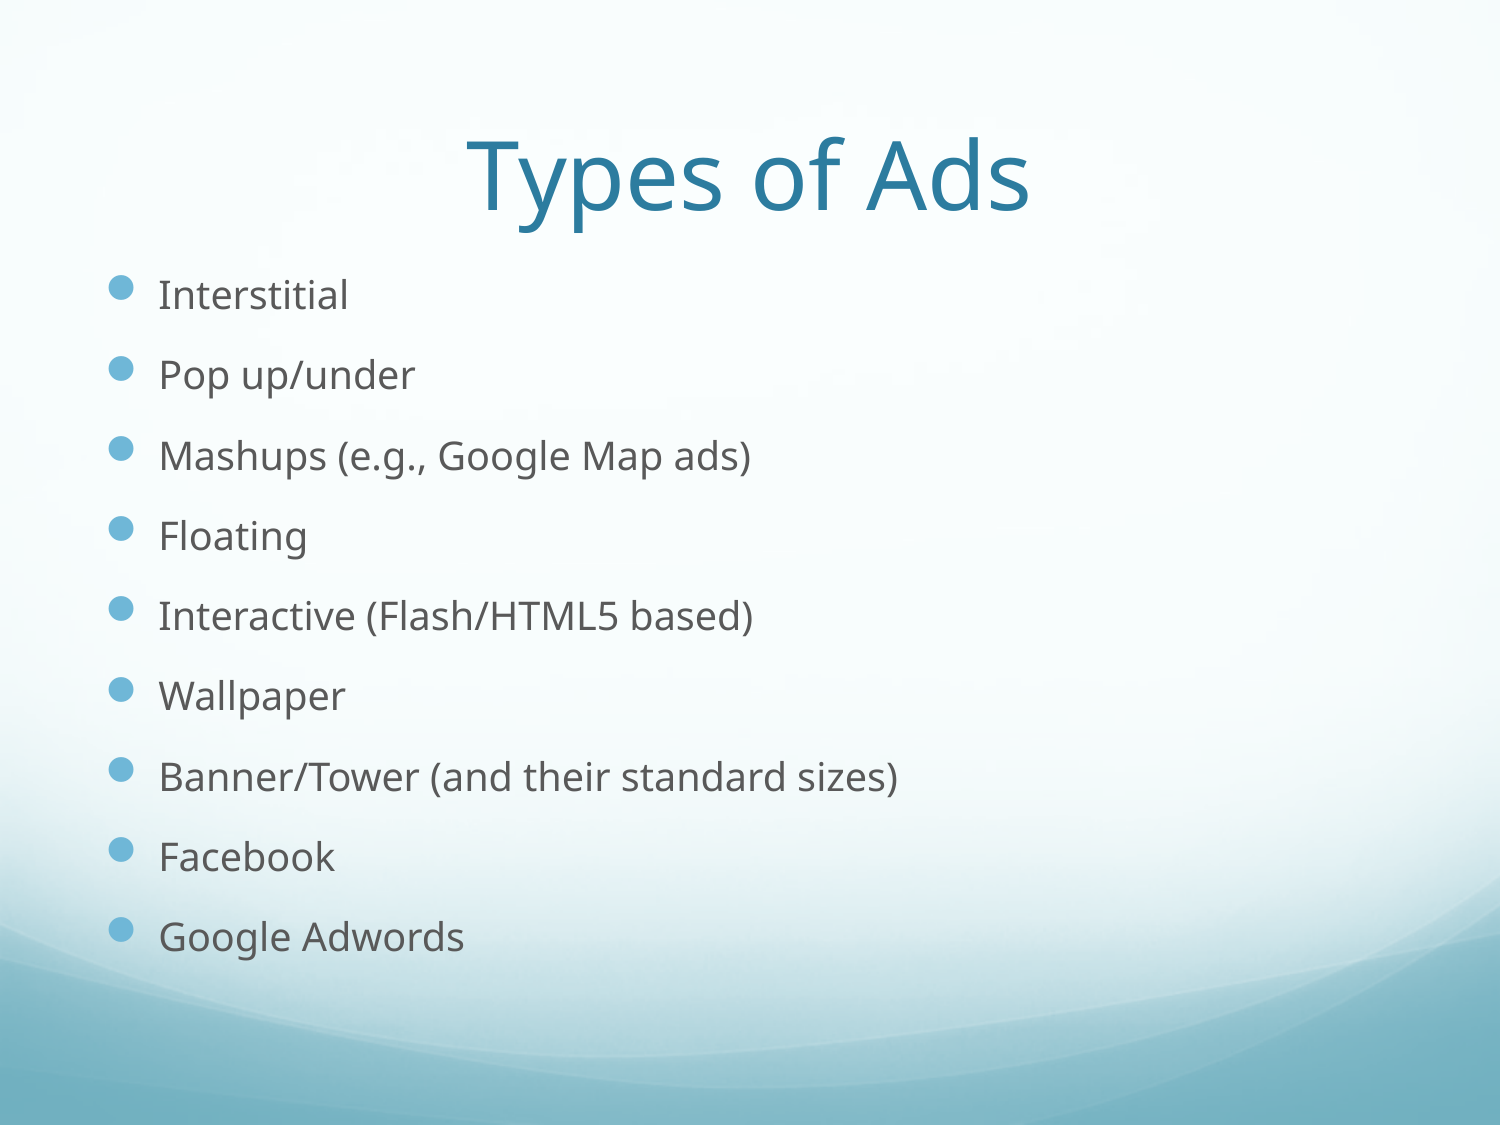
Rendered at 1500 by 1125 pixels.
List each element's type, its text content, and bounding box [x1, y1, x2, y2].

title Types of Ads [90, 17, 1410, 237]
list Interstitial Pop up/under Mashups (e.g., Google Map ads) Floating Interactive (Flash/HTML5 based) Wallpaper Banner/Tower (and their standard sizes) Facebook Google Adwords [90, 262, 1410, 975]
